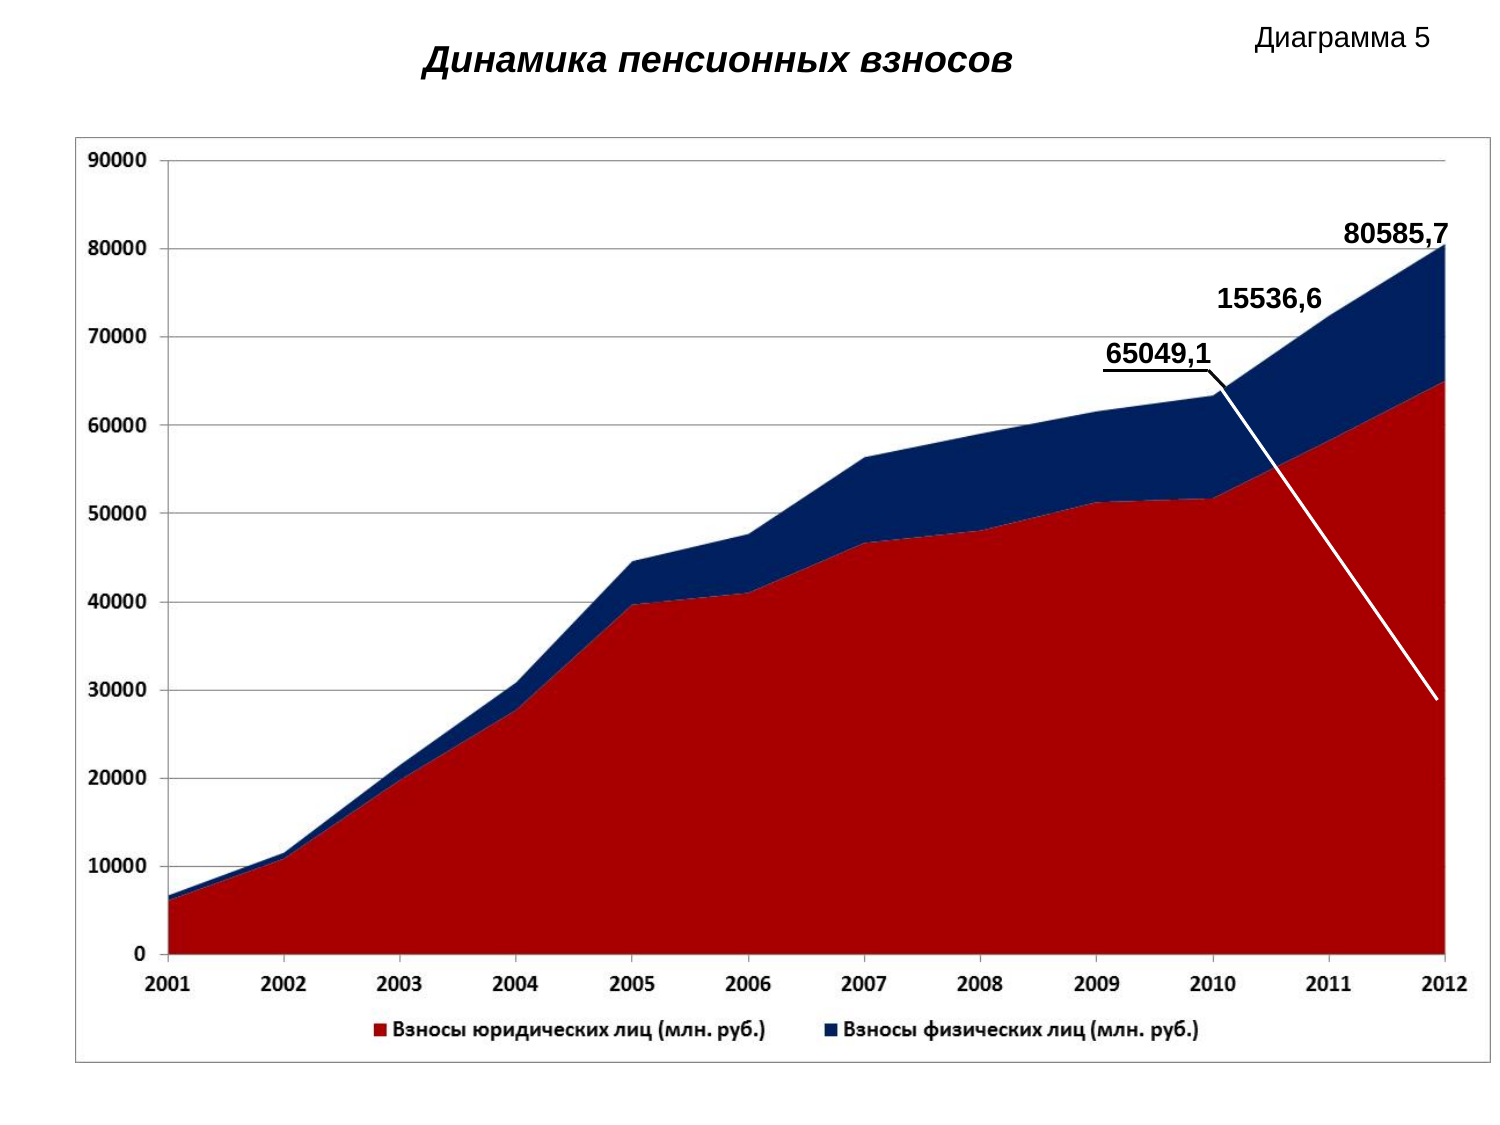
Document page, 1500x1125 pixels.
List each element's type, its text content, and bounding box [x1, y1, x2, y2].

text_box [1208, 370, 1226, 388]
text_box Диаграмма 5 [1240, 10, 1491, 61]
picture [74, 137, 1491, 1063]
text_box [1208, 370, 1438, 701]
text_box Динамика пенсионных взносов [356, 27, 1082, 88]
